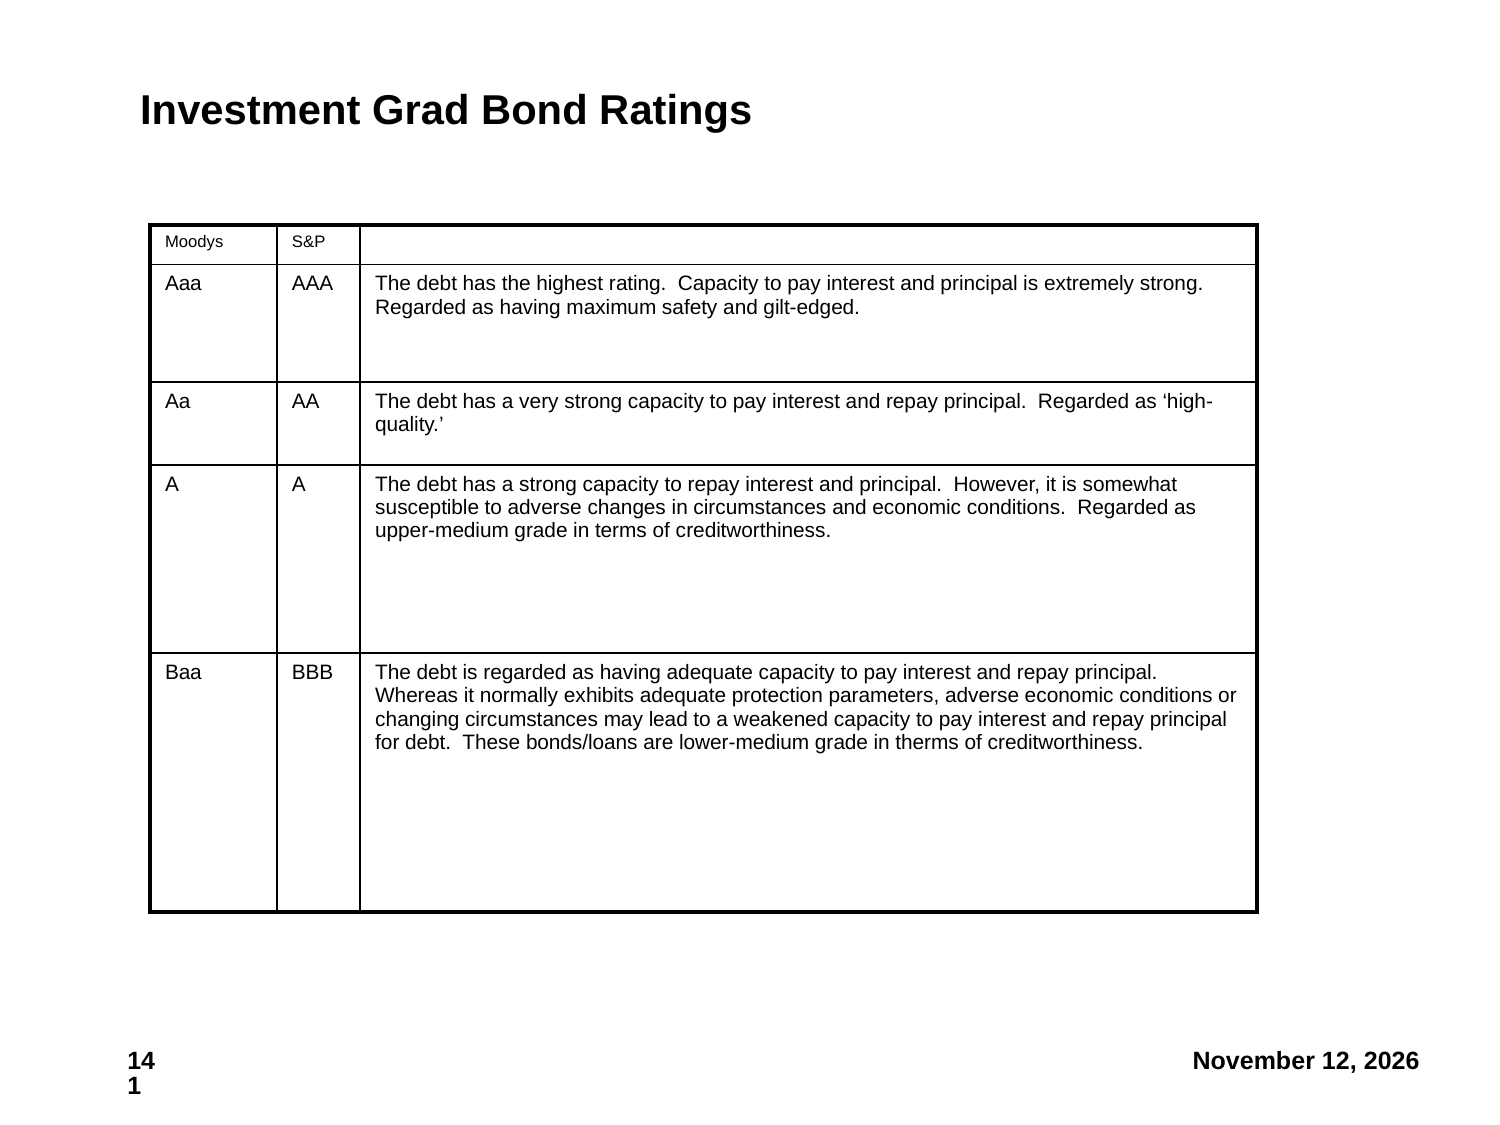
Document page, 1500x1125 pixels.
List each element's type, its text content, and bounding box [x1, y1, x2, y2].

table_cell Aaa [152, 265, 276, 381]
table_cell The debt is regarded as having adequate capacity to pay interest and repay principal. Whereas it normally exhibits adequate protection parameters, adverse economic conditions or changing circumstances may lead to a weakened capacity to pay interest and repay principal for debt. These bonds/loans are lower-medium grade in therms of creditworthiness. [361, 654, 1255, 910]
table_cell Baa [152, 654, 276, 910]
table_cell A [278, 466, 359, 652]
table_cell AA [278, 383, 359, 464]
table_cell A [152, 466, 276, 652]
table_cell The debt has a strong capacity to repay interest and principal. However, it is somewhat susceptible to adverse changes in circumstances and economic conditions. Regarded as upper-medium grade in terms of creditworthiness. [361, 466, 1255, 652]
table_header [361, 227, 1255, 264]
table_cell Aa [152, 383, 276, 464]
table_cell BBB [278, 654, 359, 910]
table_cell The debt has the highest rating. Capacity to pay interest and principal is extremely strong. Regarded as having maximum safety and gilt-edged. [361, 265, 1255, 381]
table_cell AAA [278, 265, 359, 381]
table_header Moodys [152, 227, 276, 264]
table_header S&P [278, 227, 359, 264]
table_cell The debt has a very strong capacity to pay interest and repay principal. Regarded as ‘high-quality.’ [361, 383, 1255, 464]
title Investment Grad Bond Ratings [124, 74, 1376, 226]
